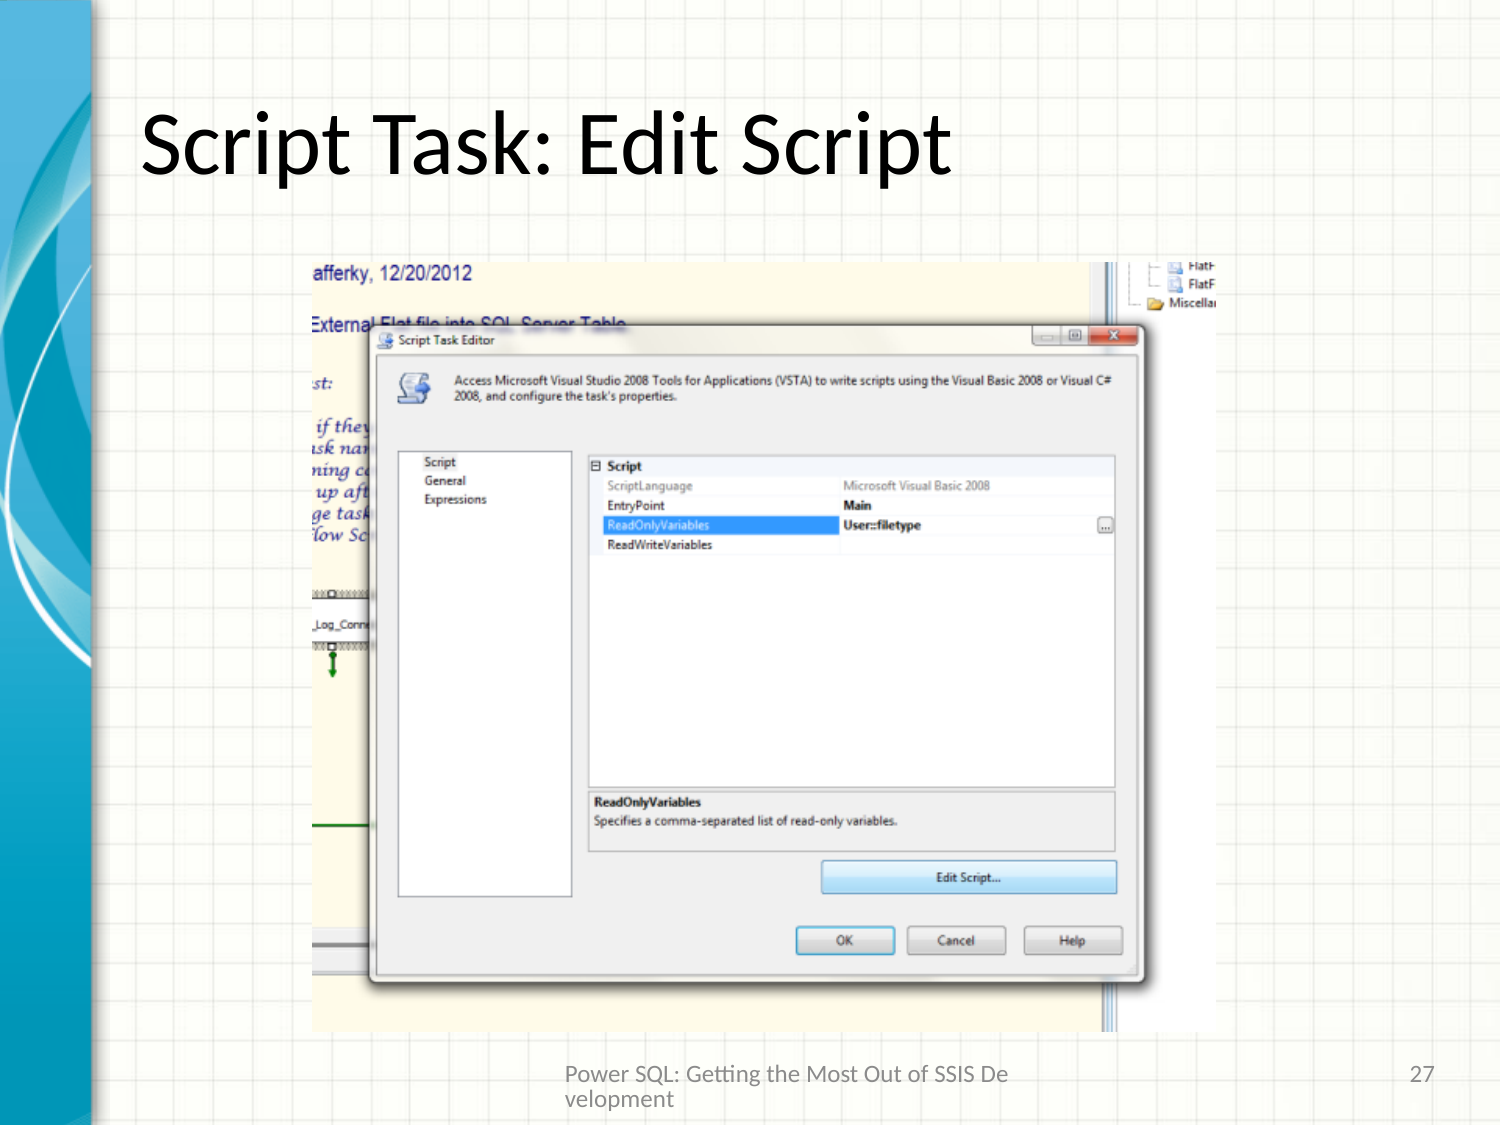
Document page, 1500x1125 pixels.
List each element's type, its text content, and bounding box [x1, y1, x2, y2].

title Script Task: Edit Script [125, 44, 1450, 232]
footer Power SQL: Getting the Most Out of SSIS Development [549, 1042, 1025, 1103]
picture [0, 0, 1500, 1125]
slide_number 27 [1100, 1042, 1450, 1103]
